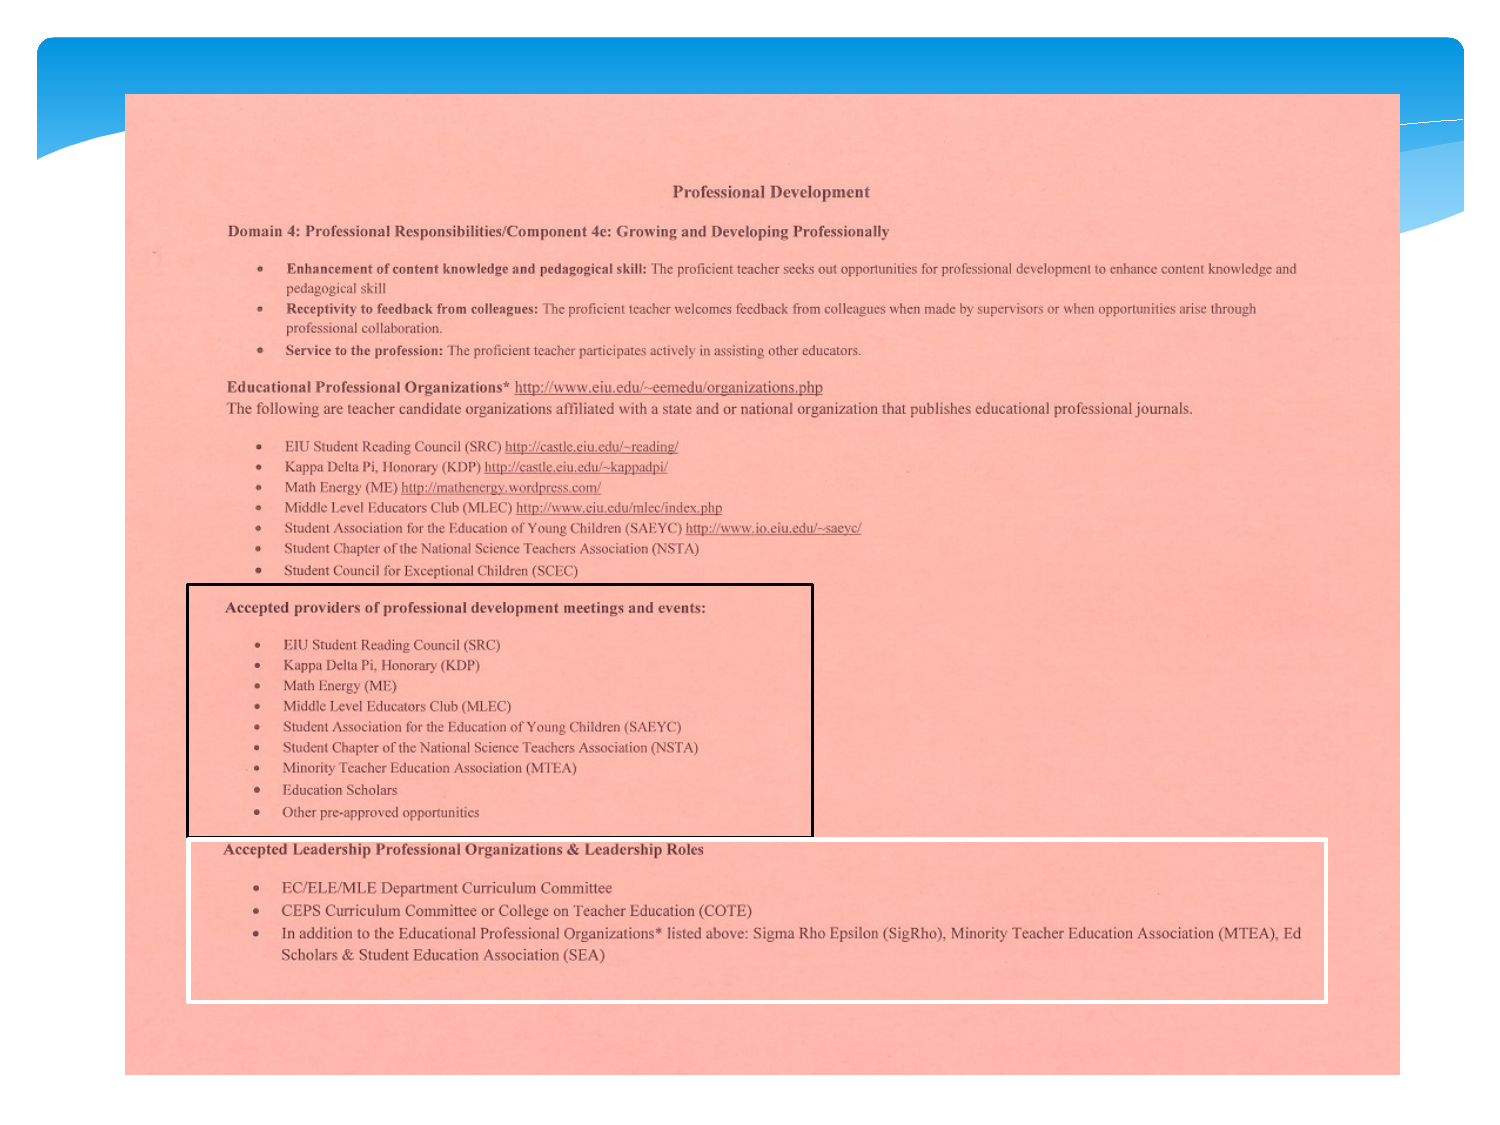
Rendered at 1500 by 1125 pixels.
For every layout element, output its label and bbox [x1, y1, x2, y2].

picture [124, 94, 1401, 1075]
